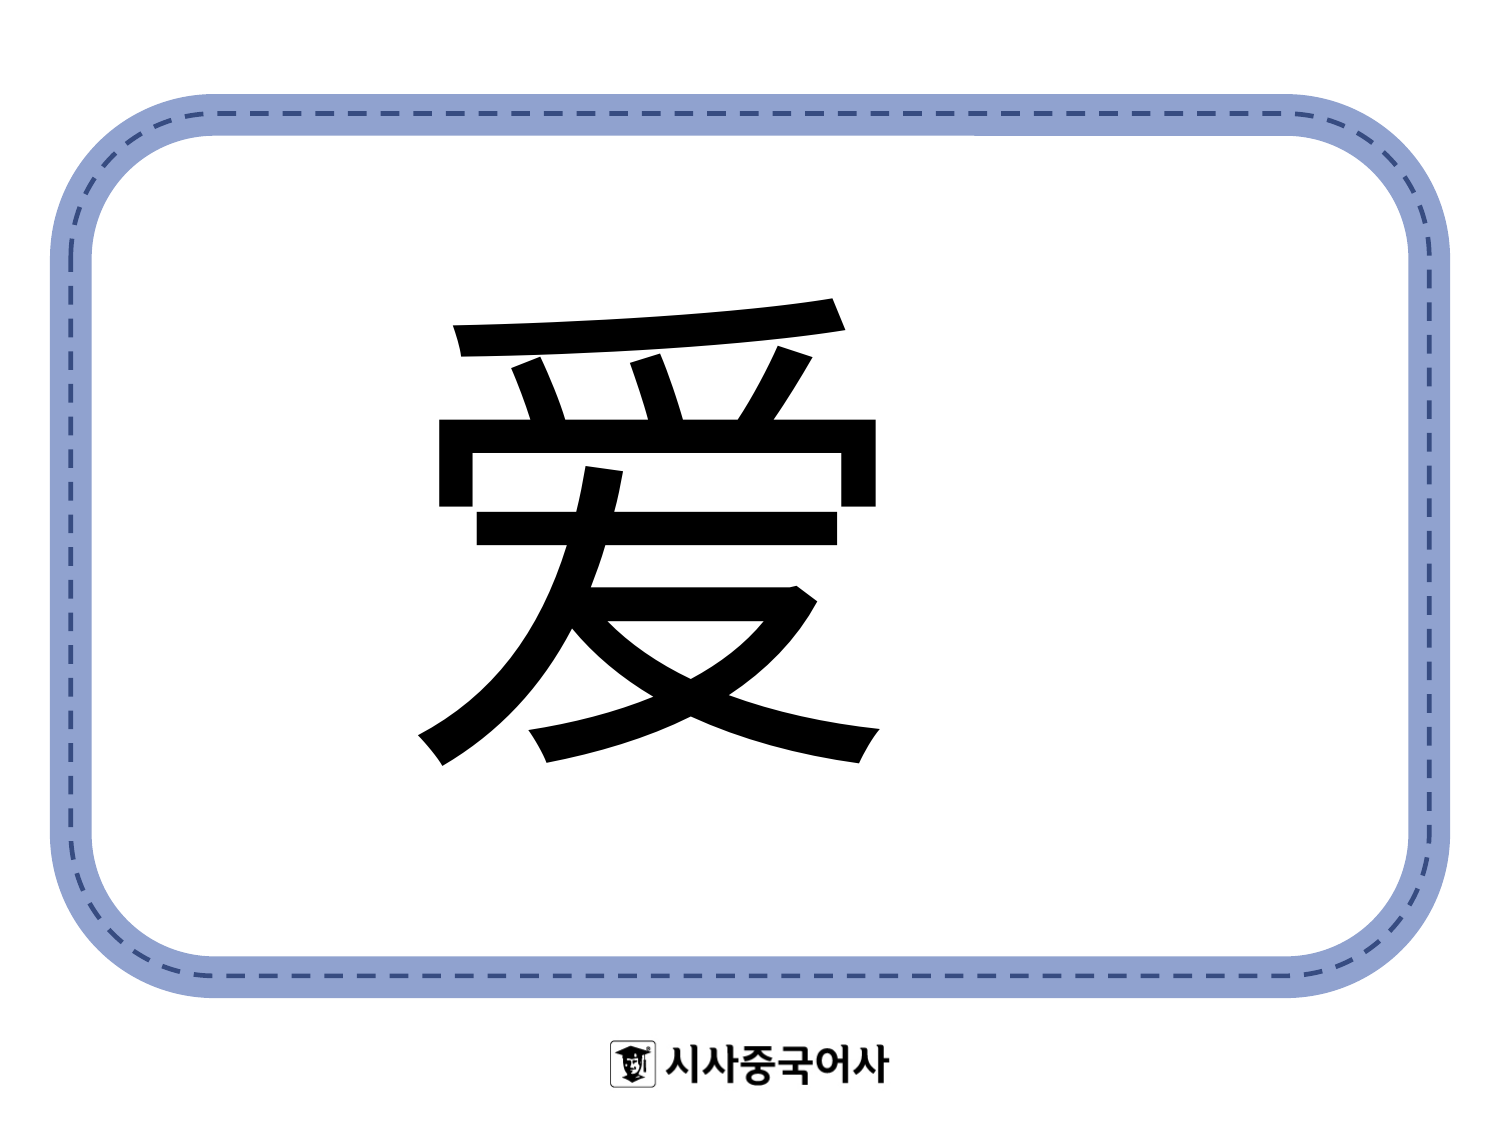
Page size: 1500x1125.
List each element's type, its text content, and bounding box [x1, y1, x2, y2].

text_box 爱 [145, 189, 1354, 853]
picture [602, 1034, 898, 1094]
